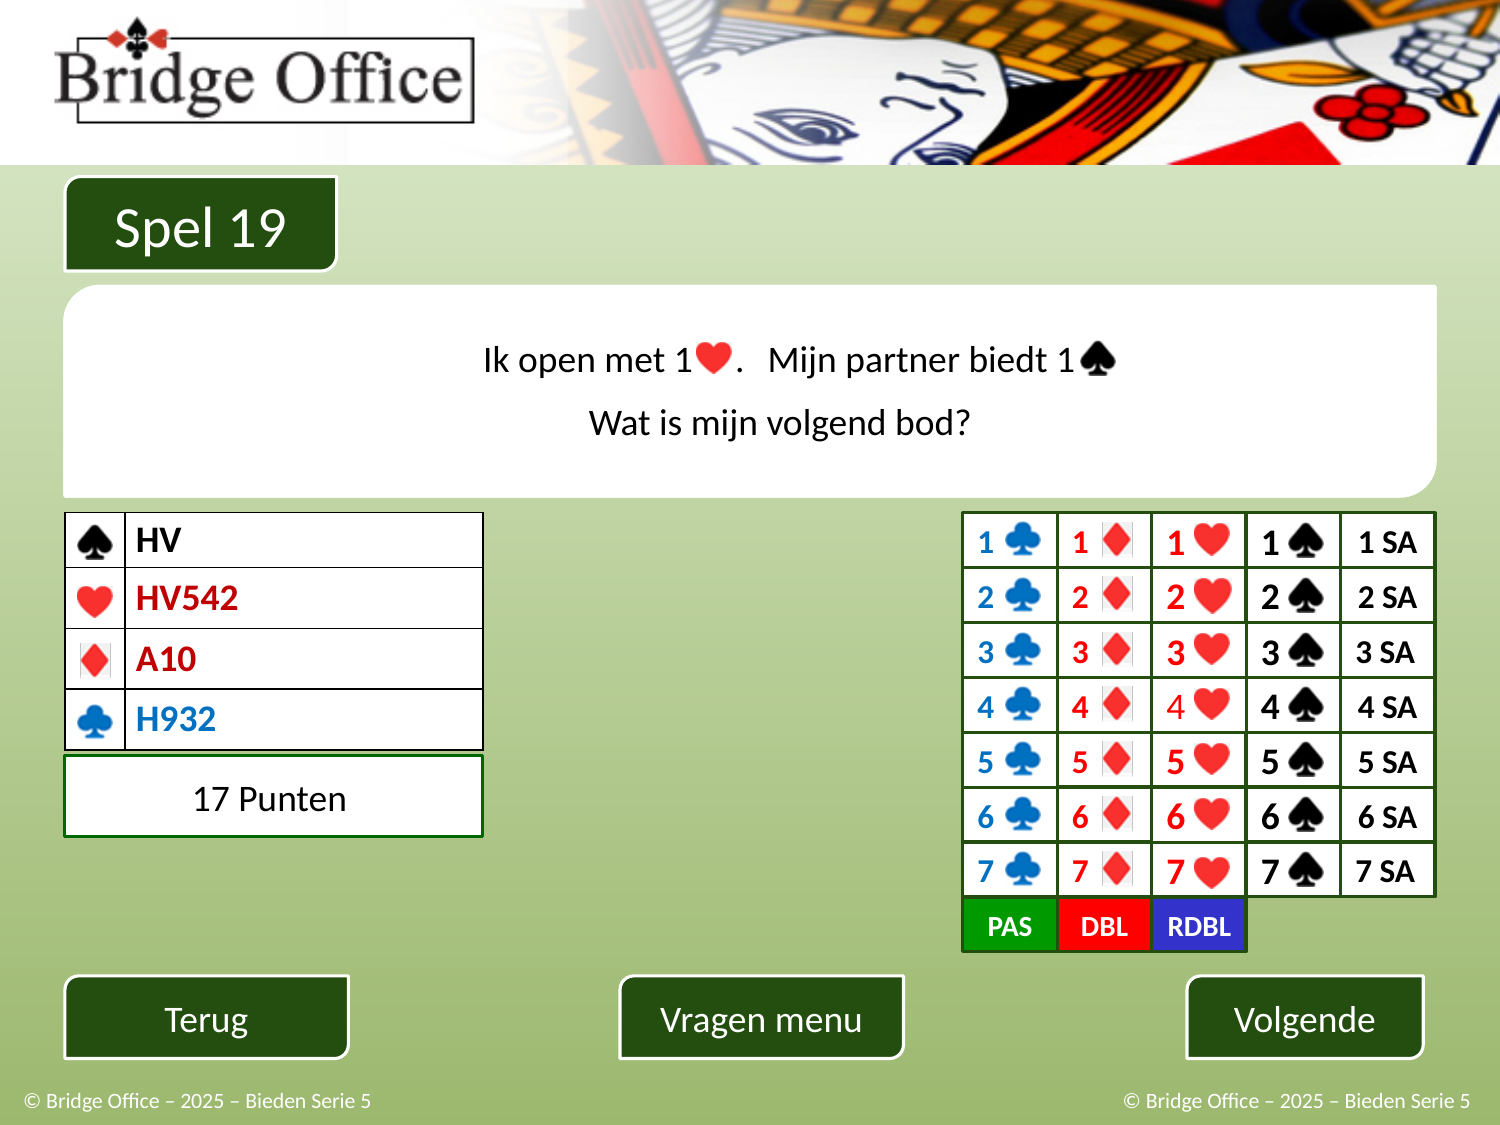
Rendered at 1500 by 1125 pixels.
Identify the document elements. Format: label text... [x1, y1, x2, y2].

text_box 7 [1150, 841, 1245, 898]
picture [1099, 631, 1135, 668]
text_box © Bridge Office – 2025 – Bieden Serie 5 [8, 1079, 393, 1121]
picture [1288, 521, 1325, 558]
text_box 2 [961, 569, 1056, 621]
picture [1004, 686, 1041, 723]
text_box Volgende [1185, 974, 1425, 1061]
text_box Ik open met 1 . [468, 327, 845, 388]
text_box 5 [1248, 734, 1339, 786]
picture [1004, 631, 1041, 668]
picture [1099, 741, 1135, 778]
text_box RDBL [1153, 898, 1248, 953]
picture [1193, 857, 1230, 890]
picture [1099, 851, 1135, 887]
picture [1004, 796, 1041, 833]
text_box Spel 19 [63, 178, 339, 273]
text_box 5 [1153, 734, 1248, 786]
text_box 4 [1150, 676, 1245, 734]
picture [696, 342, 766, 374]
text_box 2 [1056, 569, 1153, 621]
picture [1099, 576, 1135, 613]
picture [1288, 796, 1324, 832]
text_box 1 [1245, 511, 1342, 569]
text_box 2 [1153, 569, 1245, 621]
table_header HV [126, 513, 482, 567]
text_box © Bridge Office – 2025 – Bieden Serie 5 [1107, 1079, 1500, 1121]
text_box Mijn partner biedt 1 . [752, 327, 1151, 387]
picture [1004, 576, 1041, 613]
picture [77, 643, 114, 679]
picture [1004, 851, 1041, 887]
table_cell HV542 [126, 568, 482, 628]
text_box 3 [1150, 621, 1245, 676]
text_box 5 SA [1339, 734, 1437, 786]
picture [1099, 686, 1135, 723]
text_box 6 [1245, 786, 1339, 841]
text_box Terug [63, 974, 350, 1061]
text_box Vragen menu [618, 974, 906, 1061]
table_cell H932 [126, 690, 482, 749]
picture [1099, 522, 1135, 558]
text_box 4 [1245, 676, 1339, 734]
picture [1288, 851, 1324, 887]
text_box 7 [1245, 841, 1339, 898]
picture [1193, 523, 1230, 556]
table_cell [66, 629, 124, 688]
text_box 1 SA [1342, 511, 1437, 569]
text_box 3 [1245, 621, 1339, 676]
picture [1079, 340, 1137, 376]
picture [77, 524, 114, 561]
table_cell [66, 690, 124, 749]
picture [1194, 633, 1230, 666]
text_box 4 [961, 676, 1059, 734]
picture [1288, 576, 1324, 613]
text_box 5 [961, 734, 1059, 786]
text_box [63, 284, 1437, 498]
text_box 1 [961, 511, 1059, 569]
picture [1099, 796, 1135, 833]
text_box 6 [1056, 786, 1150, 841]
text_box 2 [1245, 569, 1339, 621]
text_box 2 SA [1339, 569, 1437, 621]
table_cell [66, 568, 124, 628]
picture [1004, 741, 1041, 778]
text_box 3 [961, 621, 1056, 676]
text_box 3 SA [1339, 621, 1437, 676]
picture [0, 0, 1500, 166]
table_header [66, 513, 124, 567]
text_box PAS [961, 896, 1059, 953]
picture [1288, 631, 1324, 668]
picture [1288, 741, 1324, 778]
text_box 7 SA [1339, 844, 1437, 898]
text_box 7 [961, 841, 1056, 896]
text_box Wat is mijn volgend bod? [573, 390, 995, 451]
picture [1193, 578, 1232, 614]
picture [1288, 686, 1324, 723]
text_box 17 Punten [63, 754, 484, 838]
text_box 5 [1059, 734, 1153, 786]
picture [1193, 743, 1230, 776]
picture [1193, 798, 1230, 830]
picture [77, 585, 114, 618]
text_box 6 [1150, 786, 1245, 841]
text_box DBL [1059, 898, 1153, 953]
text_box 7 [1056, 841, 1150, 898]
picture [77, 703, 114, 740]
text_box 6 SA [1339, 786, 1437, 844]
text_box 1 [1153, 511, 1245, 569]
text_box 4 SA [1339, 676, 1437, 734]
text_box 6 [961, 786, 1056, 841]
table_cell A10 [126, 629, 482, 688]
text_box 4 [1059, 676, 1150, 734]
picture [1193, 688, 1230, 721]
text_box 3 [1056, 621, 1150, 676]
text_box 1 [1059, 511, 1153, 569]
picture [1004, 521, 1041, 558]
